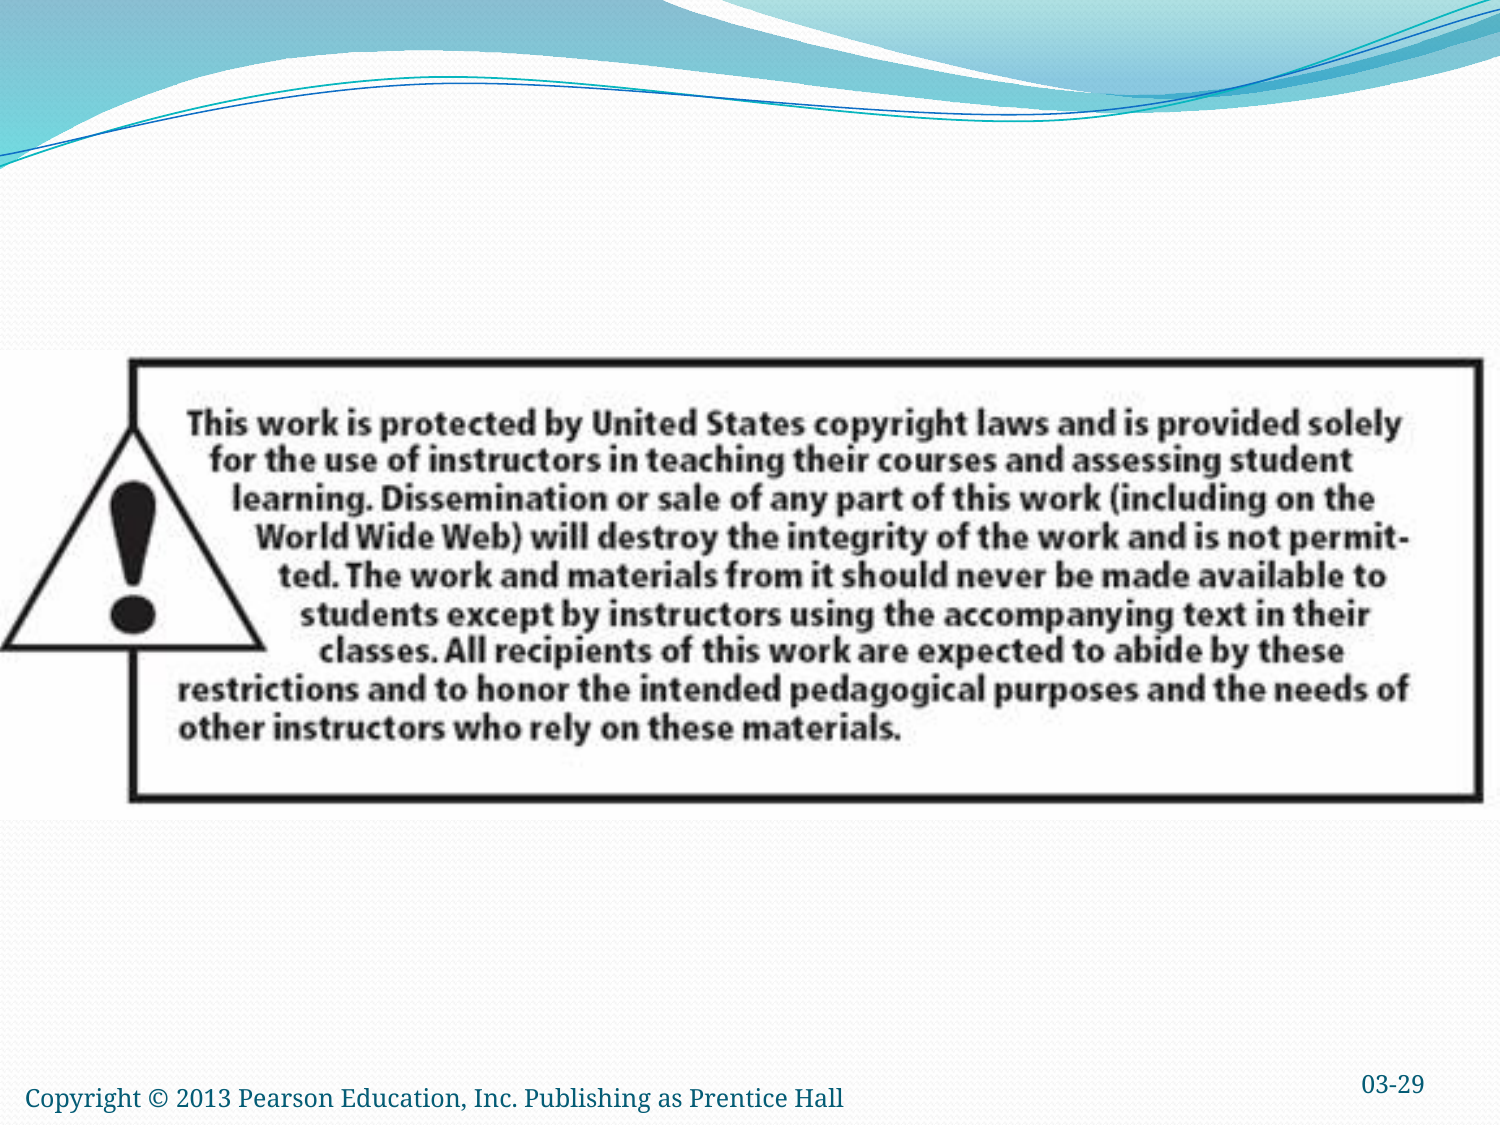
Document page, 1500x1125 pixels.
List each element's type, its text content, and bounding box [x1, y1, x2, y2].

text_box Copyright © 2013 Pearson Education, Inc. Publishing as Prentice Hall [24, 1074, 988, 1113]
slide_number 03-29 [1299, 1042, 1425, 1103]
picture [0, 350, 1500, 820]
